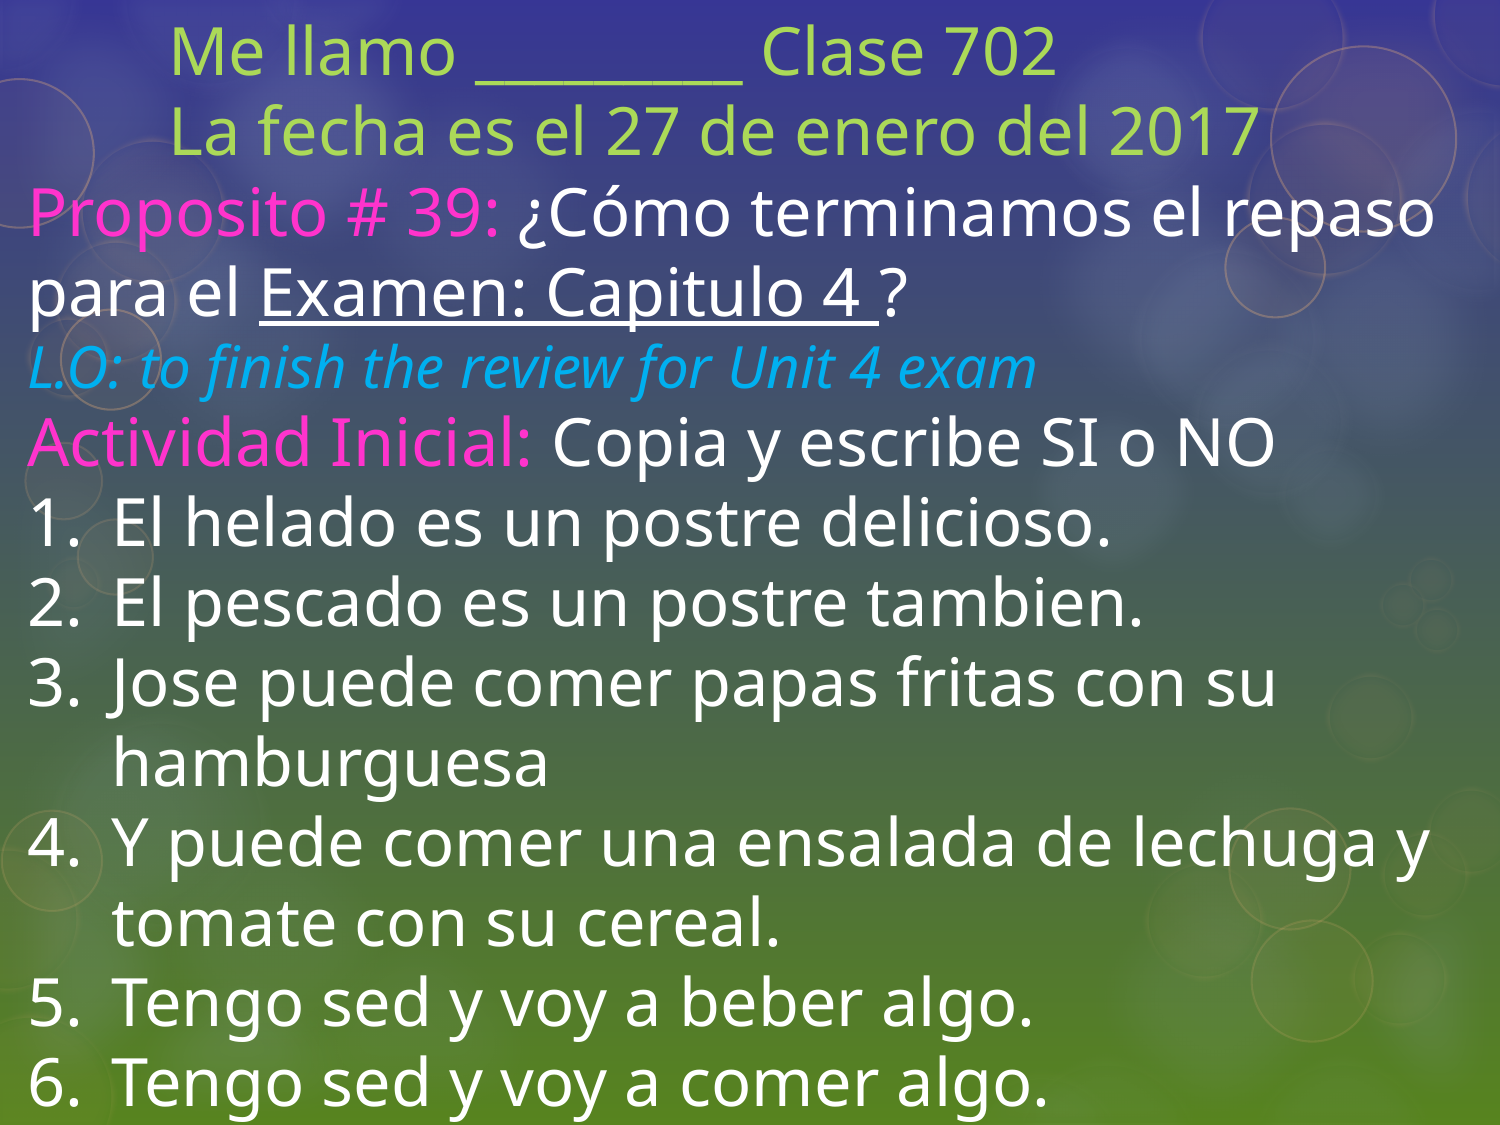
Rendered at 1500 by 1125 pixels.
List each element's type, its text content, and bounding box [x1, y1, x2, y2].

title Me llamo _________ Clase 702 La fecha es el 27 de enero del 2017 [153, 12, 1400, 162]
text_box Proposito # 39: ¿Cómo terminamos el repaso para el Examen: Capitulo 4 ? L.O: to finish the review for Unit 4 exam Actividad Inicial: Copia y escribe SI o NO El helado es un postre delicioso. El pescado es un postre tambien. Jose puede comer papas fritas con su hamburguesa Y puede comer una ensalada de lechuga y tomate con su cereal. Tengo sed y voy a beber algo. Tengo sed y voy a comer algo. [12, 162, 1488, 1125]
